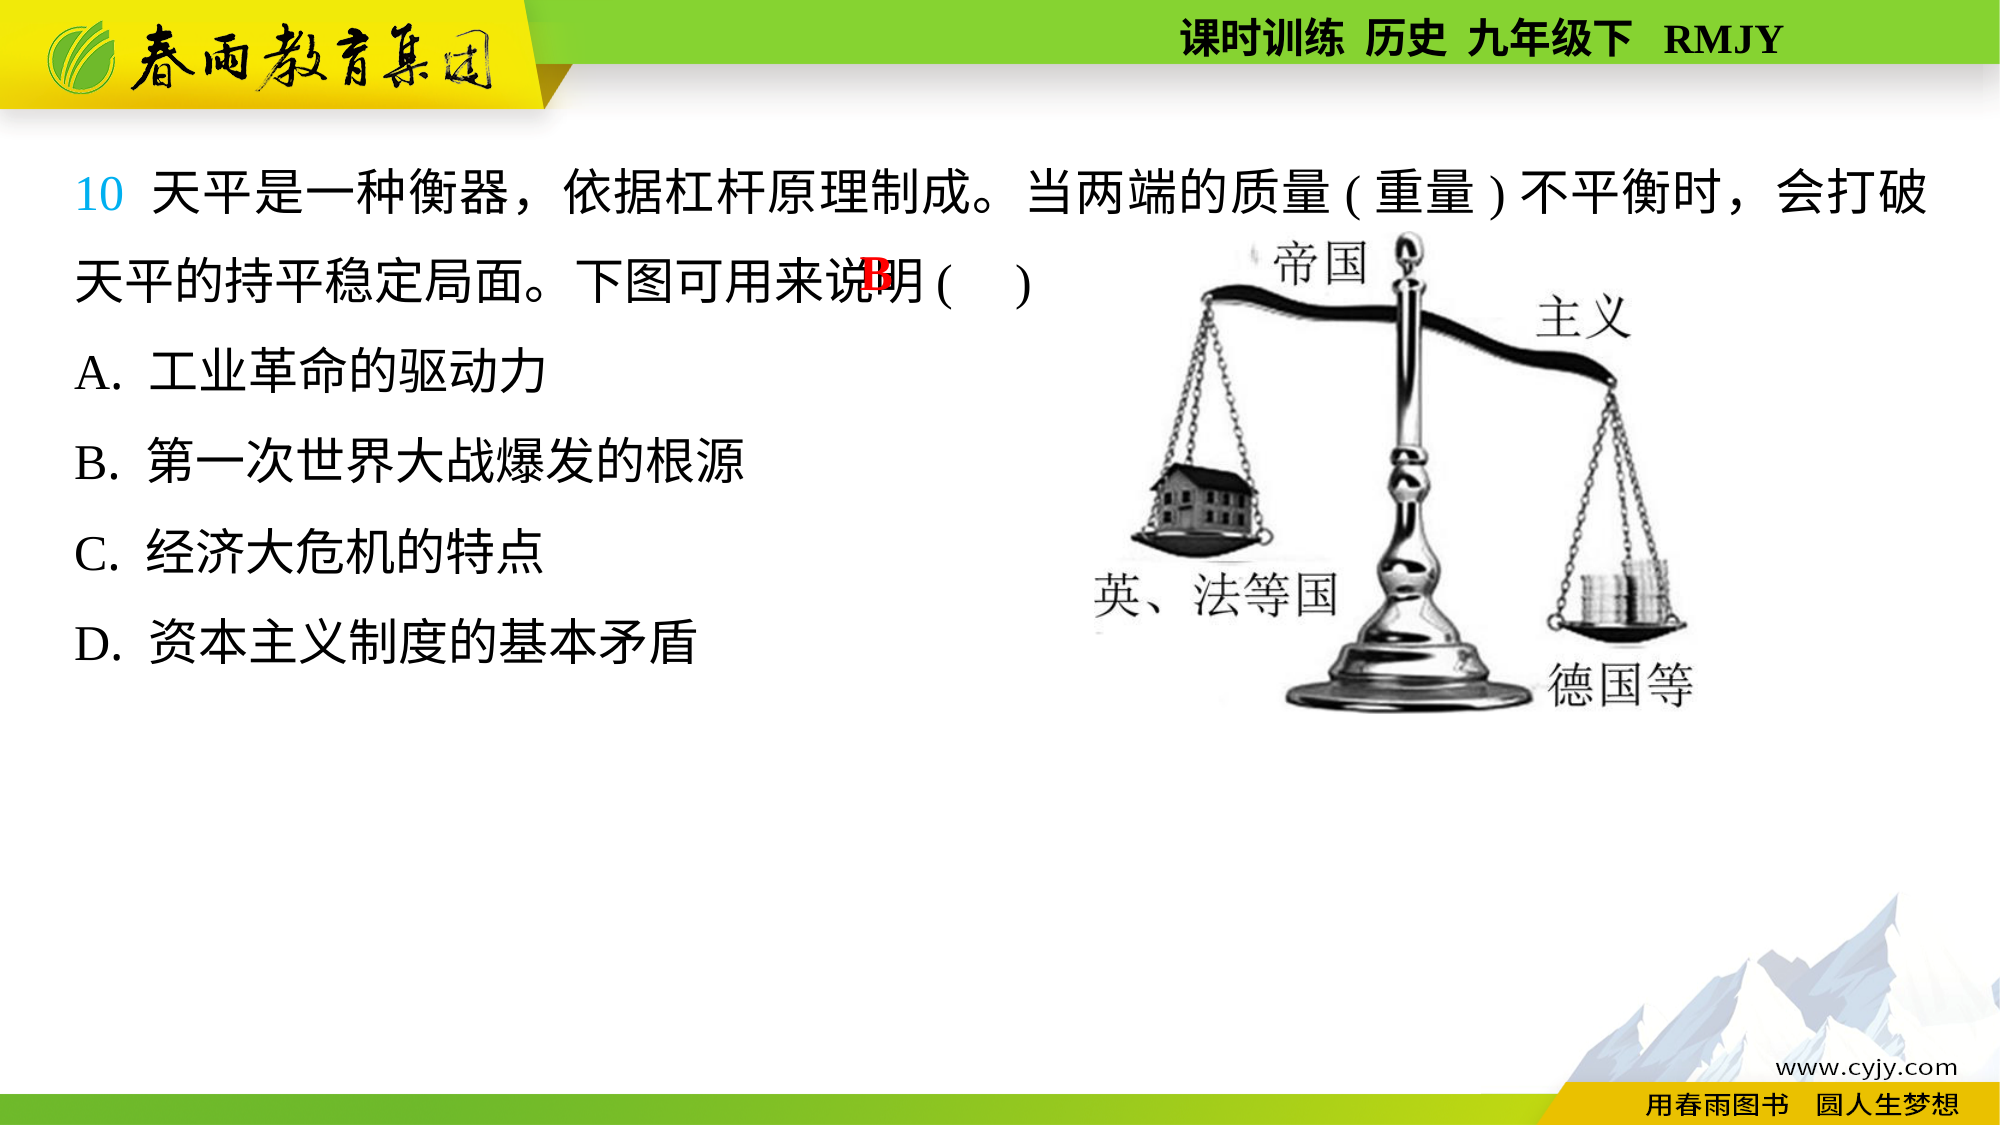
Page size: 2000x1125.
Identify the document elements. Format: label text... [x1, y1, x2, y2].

list 10 天平是一种衡器，依据杠杆原理制成。当两端的质量(重量)不平衡时，会打破天平的持平稳定局面。下图可用来说明( ) A. 工业革命的驱动力 B. 第一次世界大战爆发的根源 C. 经济大危机的特点 D. 资本主义制度的基本矛盾 [59, 122, 1944, 683]
picture [0, 0, 2000, 1125]
text_box B [844, 233, 908, 308]
